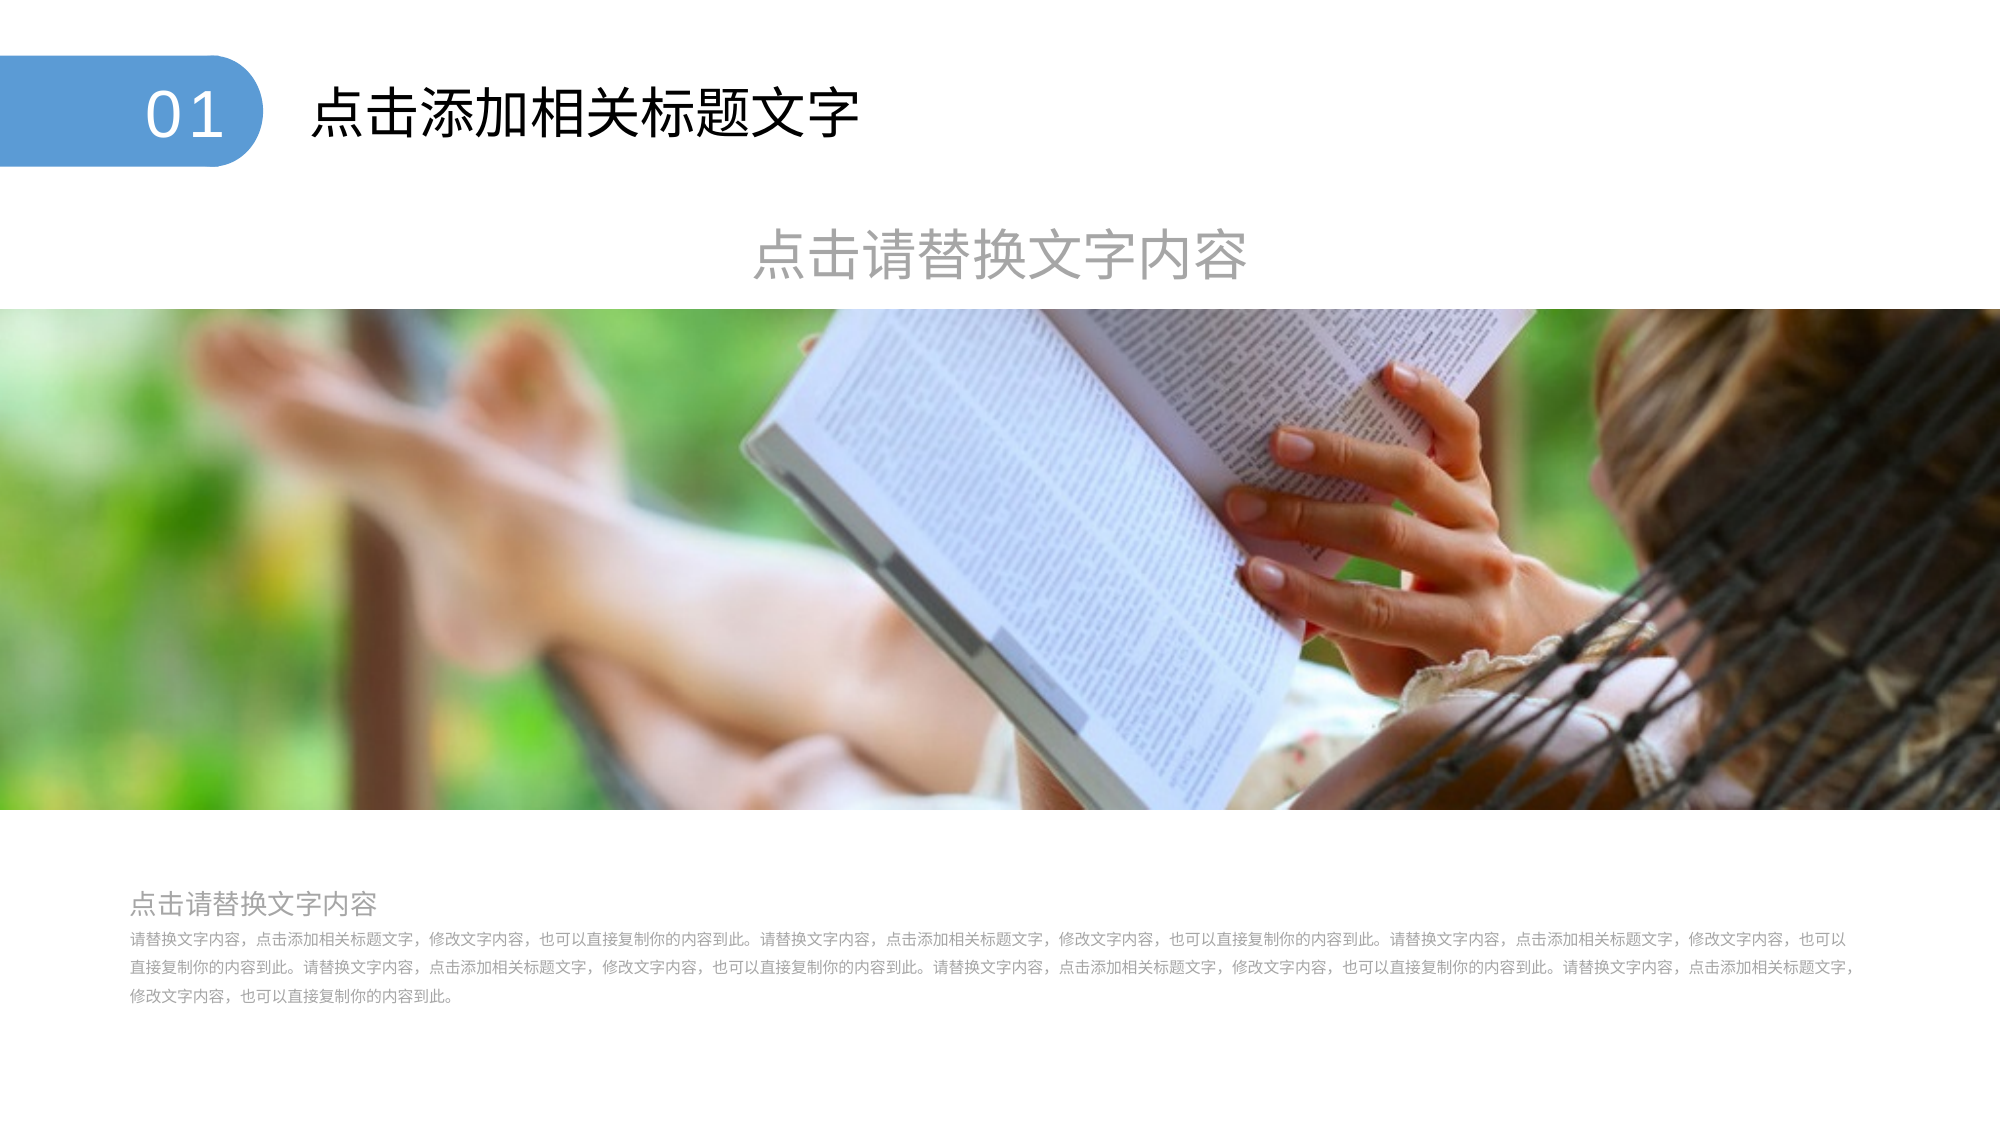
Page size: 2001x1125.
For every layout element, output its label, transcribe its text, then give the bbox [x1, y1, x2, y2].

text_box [0, 55, 318, 167]
text_box 点击请替换文字内容 [606, 179, 1394, 294]
text_box 点击请替换文字内容 请替换文字内容，点击添加相关标题文字，修改文字内容，也可以直接复制你的内容到此。请替换文字内容，点击添加相关标题文字，修改文字内容，也可以直接复制你的内容到此。请替换文字内容，点击添加相关标题文字，修改文字内容，也可以直接复制你的内容到此。请替换文字内容，点击添加相关标题文字，修改文字内容，也可以直接复制你的内容到此。请替换文字内容，点击添加相关标题文字，修改文字内容，也可以直接复制你的内容到此。请替换文字内容，点击添加相关标题文字，修改文字内容，也可以直接复制你的内容到此。 [115, 863, 1875, 1012]
text_box [0, 308, 2000, 811]
text_box 点击添加相关标题文字 [318, 70, 910, 152]
